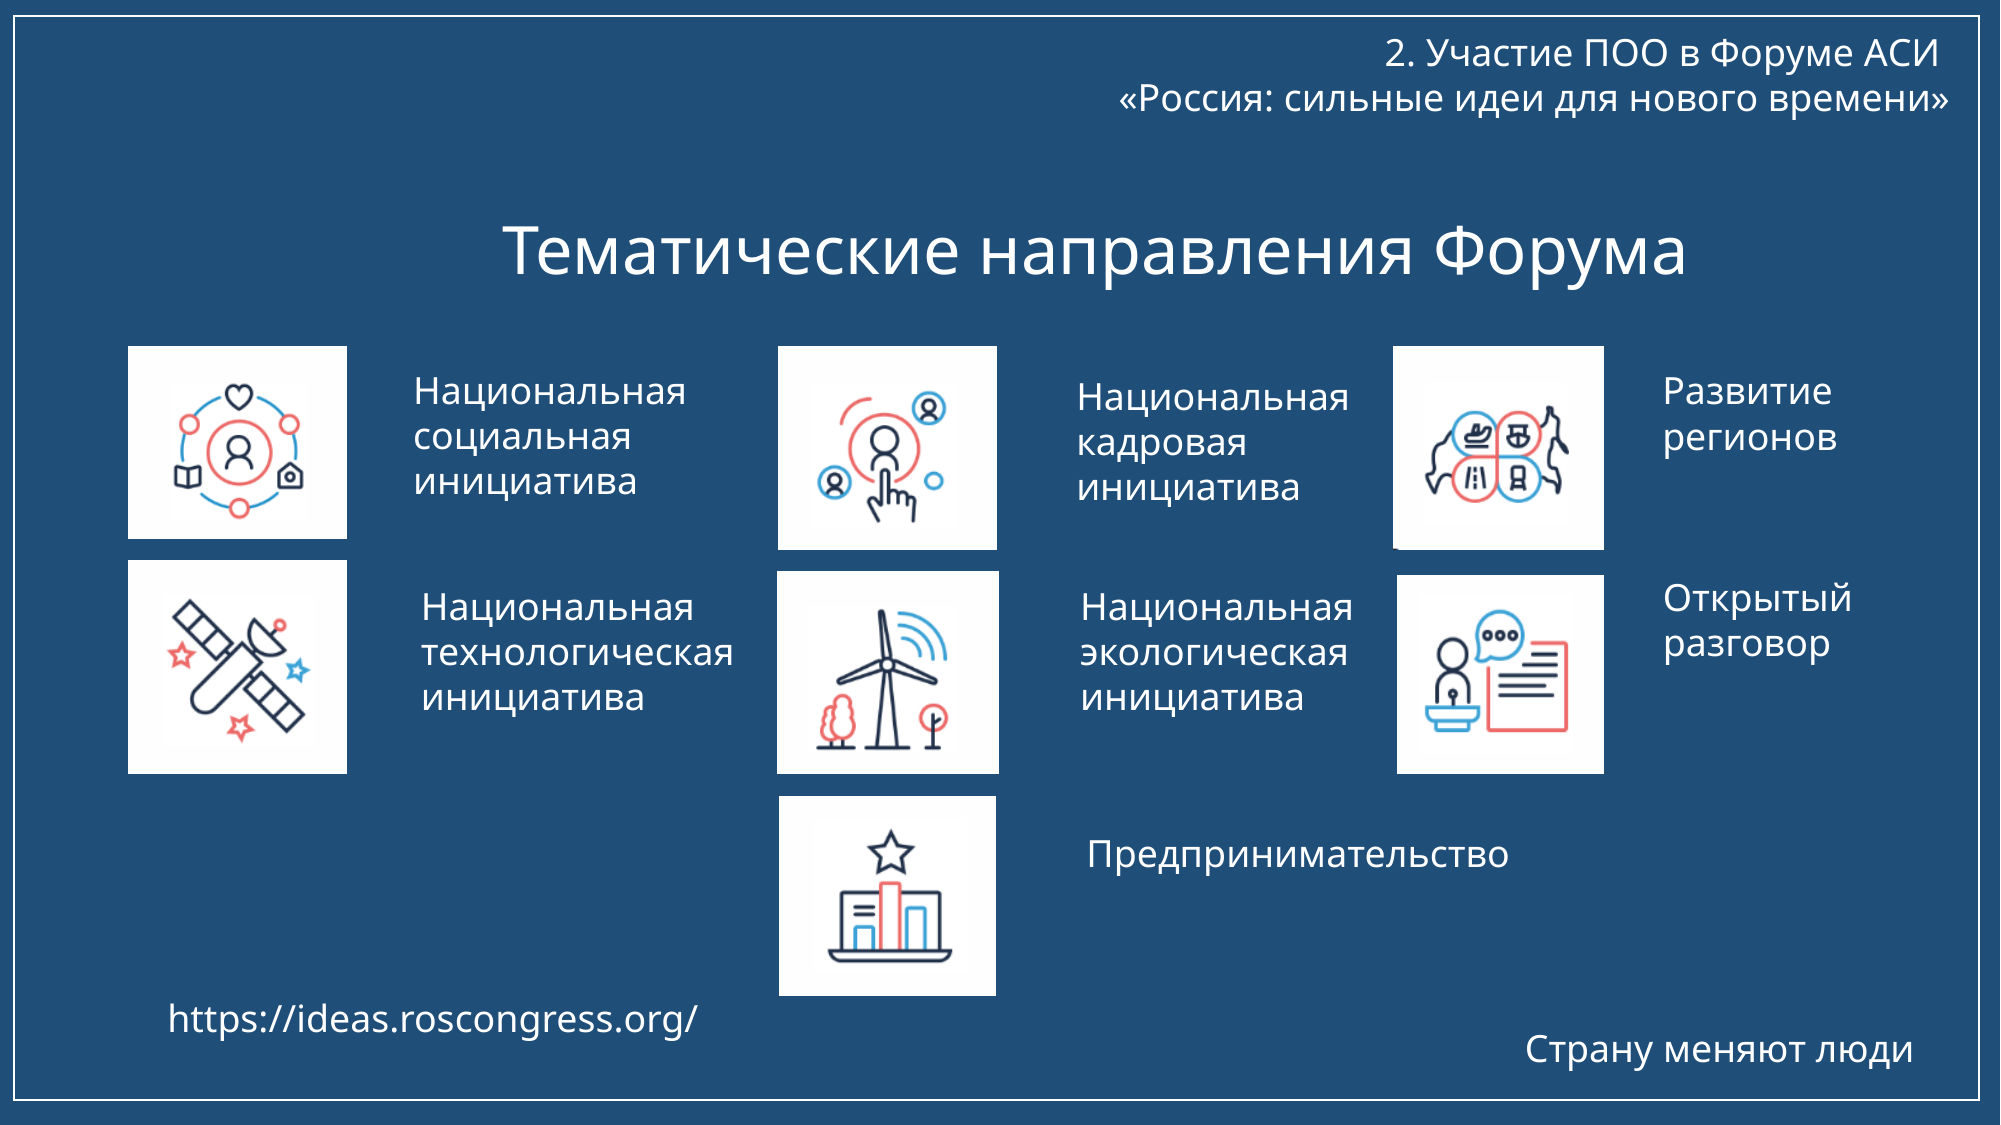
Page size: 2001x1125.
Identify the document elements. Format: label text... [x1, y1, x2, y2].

text_box Национальная экологическая инициатива [1065, 575, 1370, 725]
picture [777, 571, 999, 774]
picture [779, 796, 996, 996]
text_box Национальная социальная инициатива [398, 359, 703, 510]
picture [1397, 575, 1604, 774]
text_box Развитие регионов [1647, 360, 1853, 465]
text_box Страну меняют люди [1510, 1018, 1930, 1078]
text_box Национальная кадровая инициатива [1061, 365, 1366, 516]
picture [128, 346, 347, 539]
text_box Тематические направления Форума [487, 200, 1705, 295]
text_box [13, 15, 1980, 1101]
picture [1393, 346, 1604, 550]
text_box https://ideas.roscongress.org/ [152, 987, 714, 1048]
text_box Предпринимательство [1071, 822, 1526, 883]
text_box Открытый разговор [1648, 566, 1868, 672]
picture [778, 346, 997, 550]
text_box Национальная технологическая инициатива [406, 575, 750, 725]
picture [128, 560, 347, 774]
